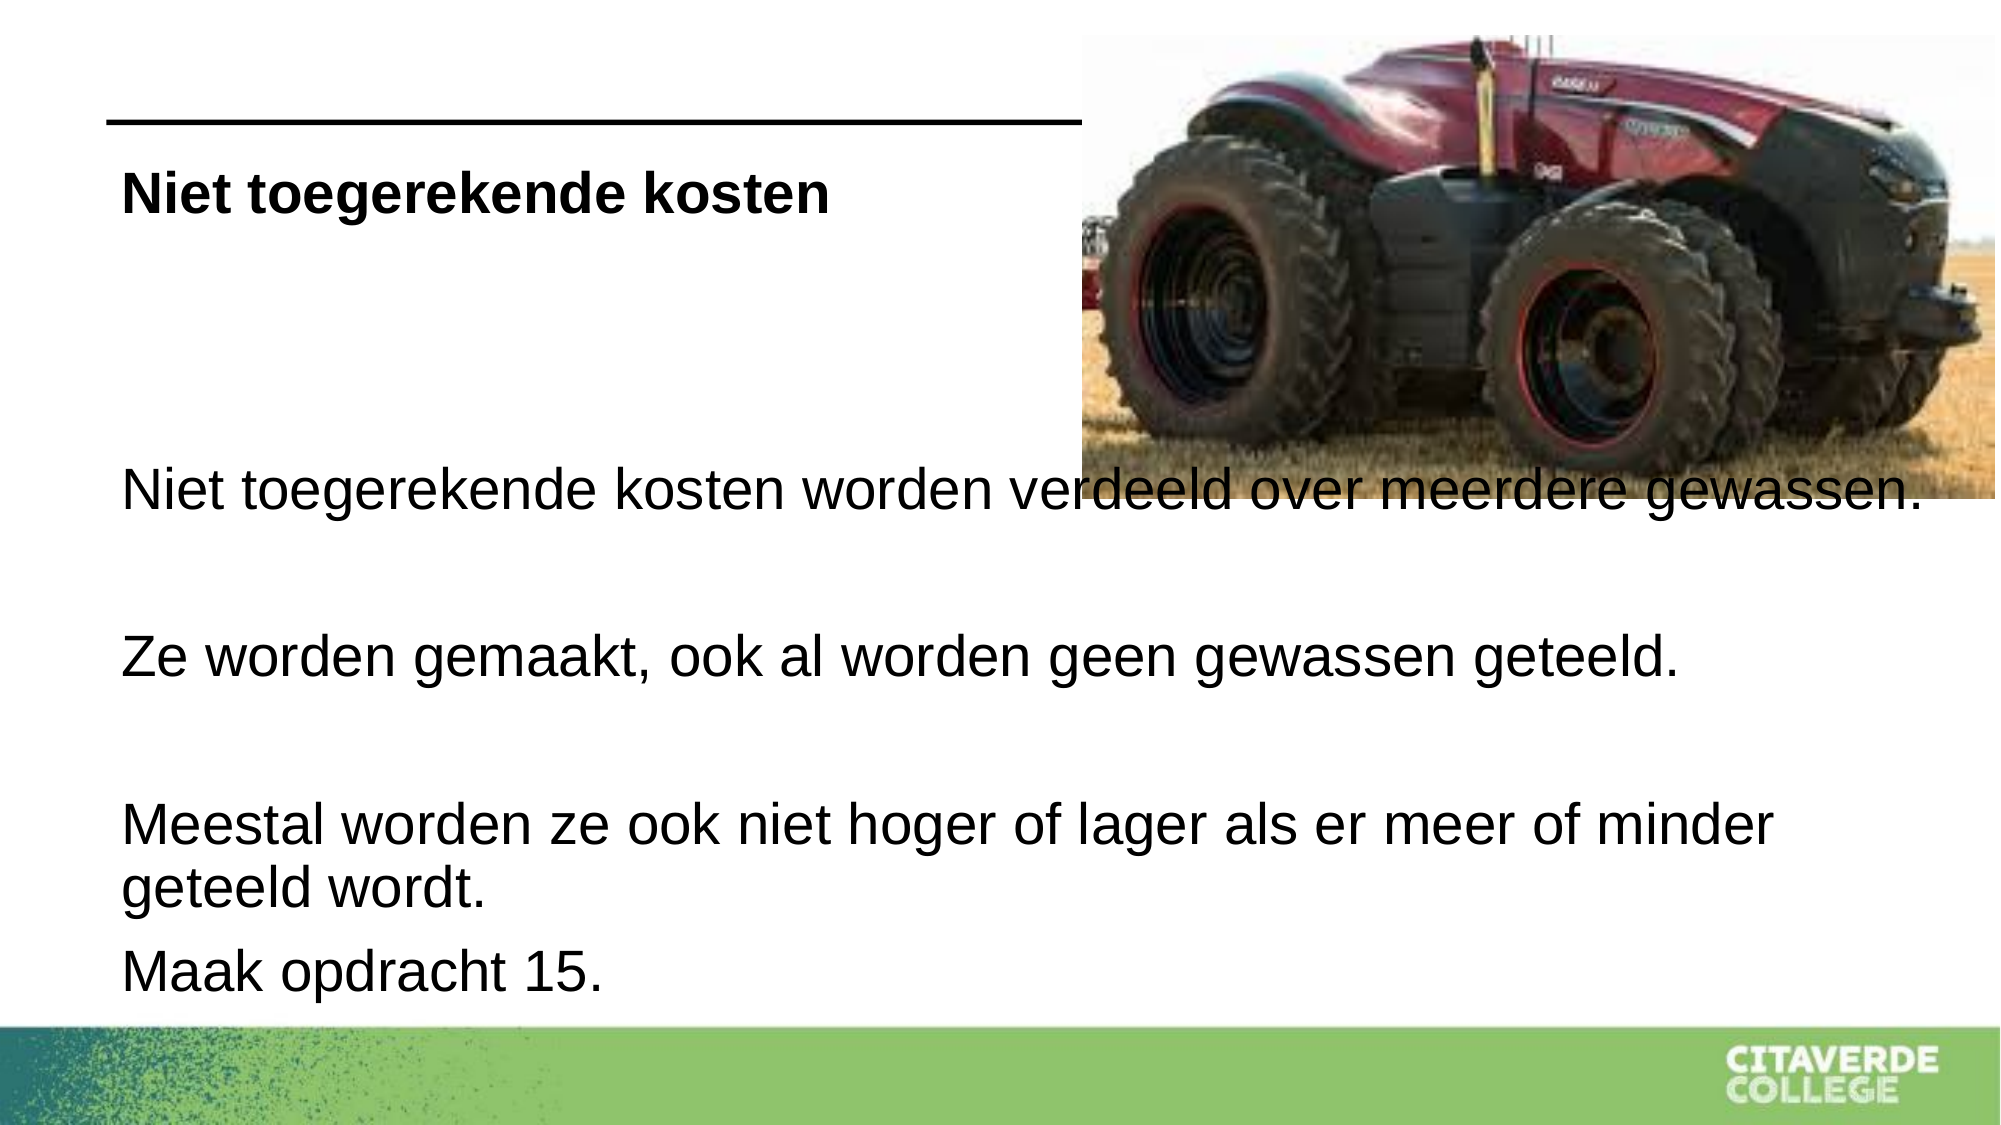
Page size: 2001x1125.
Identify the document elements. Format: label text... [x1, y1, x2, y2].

picture [0, 0, 2001, 1125]
list Niet toegerekende kosten worden verdeeld over meerdere gewassen. Ze worden gemaakt, ook al worden geen gewassen geteeld. Meestal worden ze ook niet hoger of lager als er meer of minder geteeld wordt. Maak opdracht 15. [106, 360, 712, 1026]
title Niet toegerekende kosten [106, 119, 712, 277]
